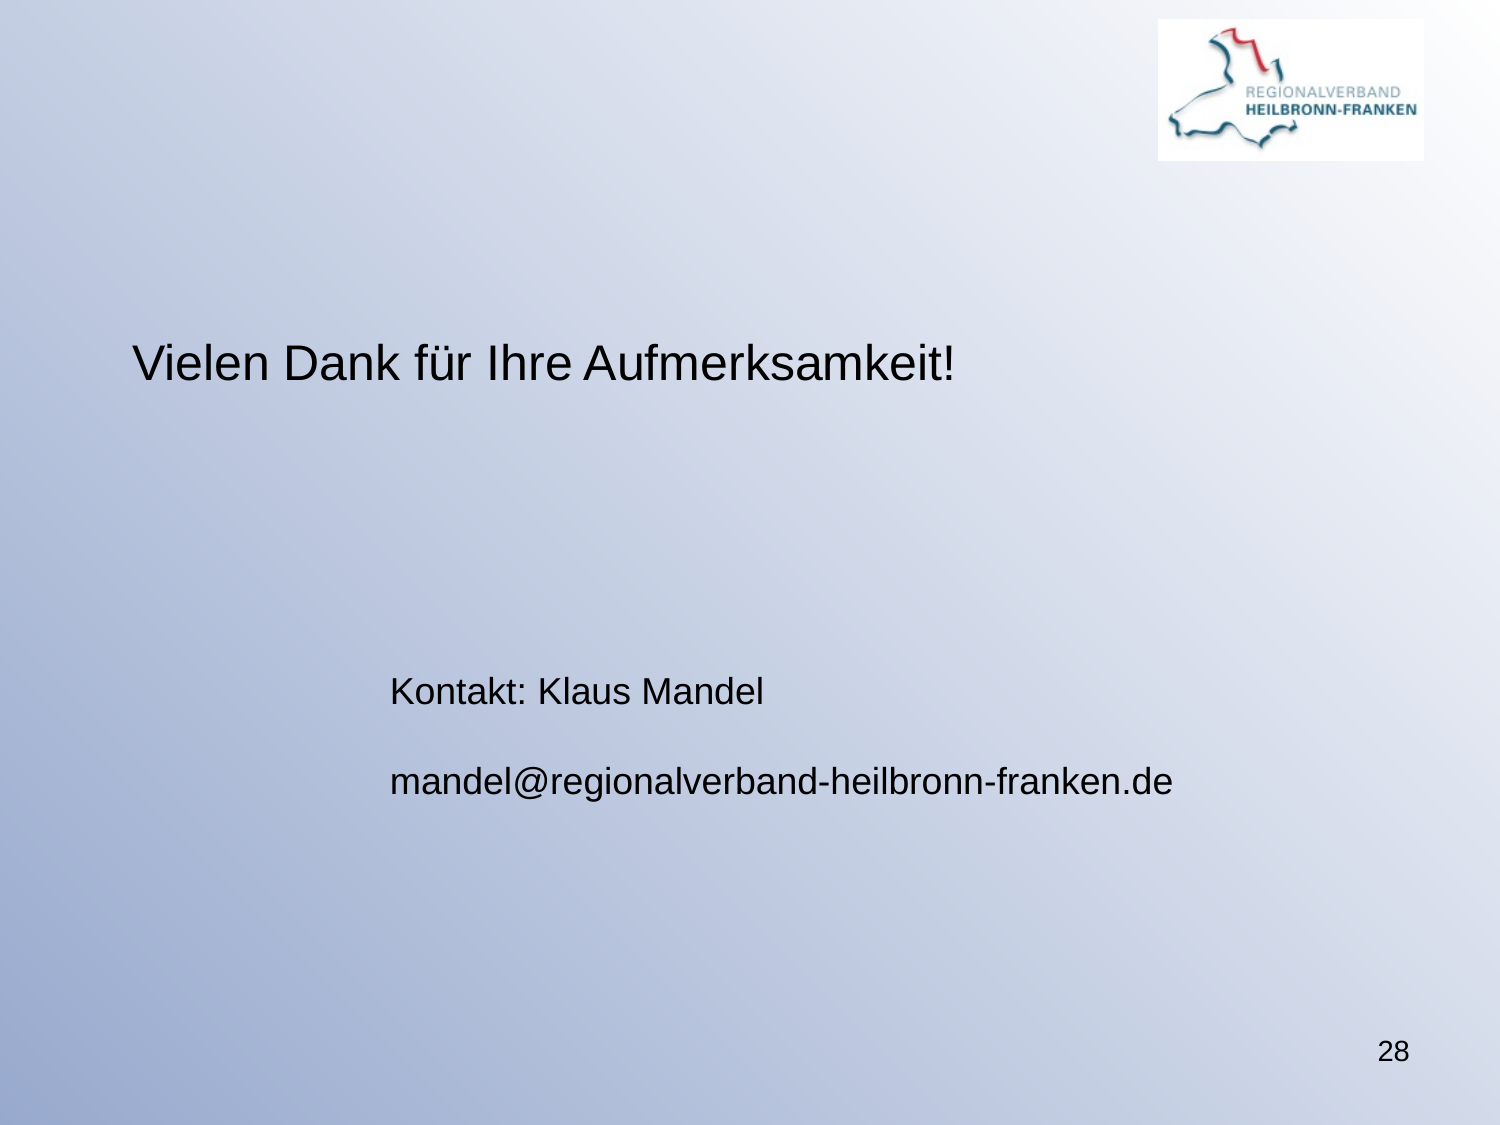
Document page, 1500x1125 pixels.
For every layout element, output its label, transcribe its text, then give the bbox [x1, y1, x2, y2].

text_box [123, 231, 1425, 1047]
picture [1158, 19, 1424, 161]
text_box Kontakt: Klaus Mandel mandel@regionalverband-heilbronn-franken.de [375, 659, 1235, 810]
slide_number 28 [1074, 1047, 1425, 1103]
title Vielen Dank für Ihre Aufmerksamkeit! [117, 267, 123, 455]
